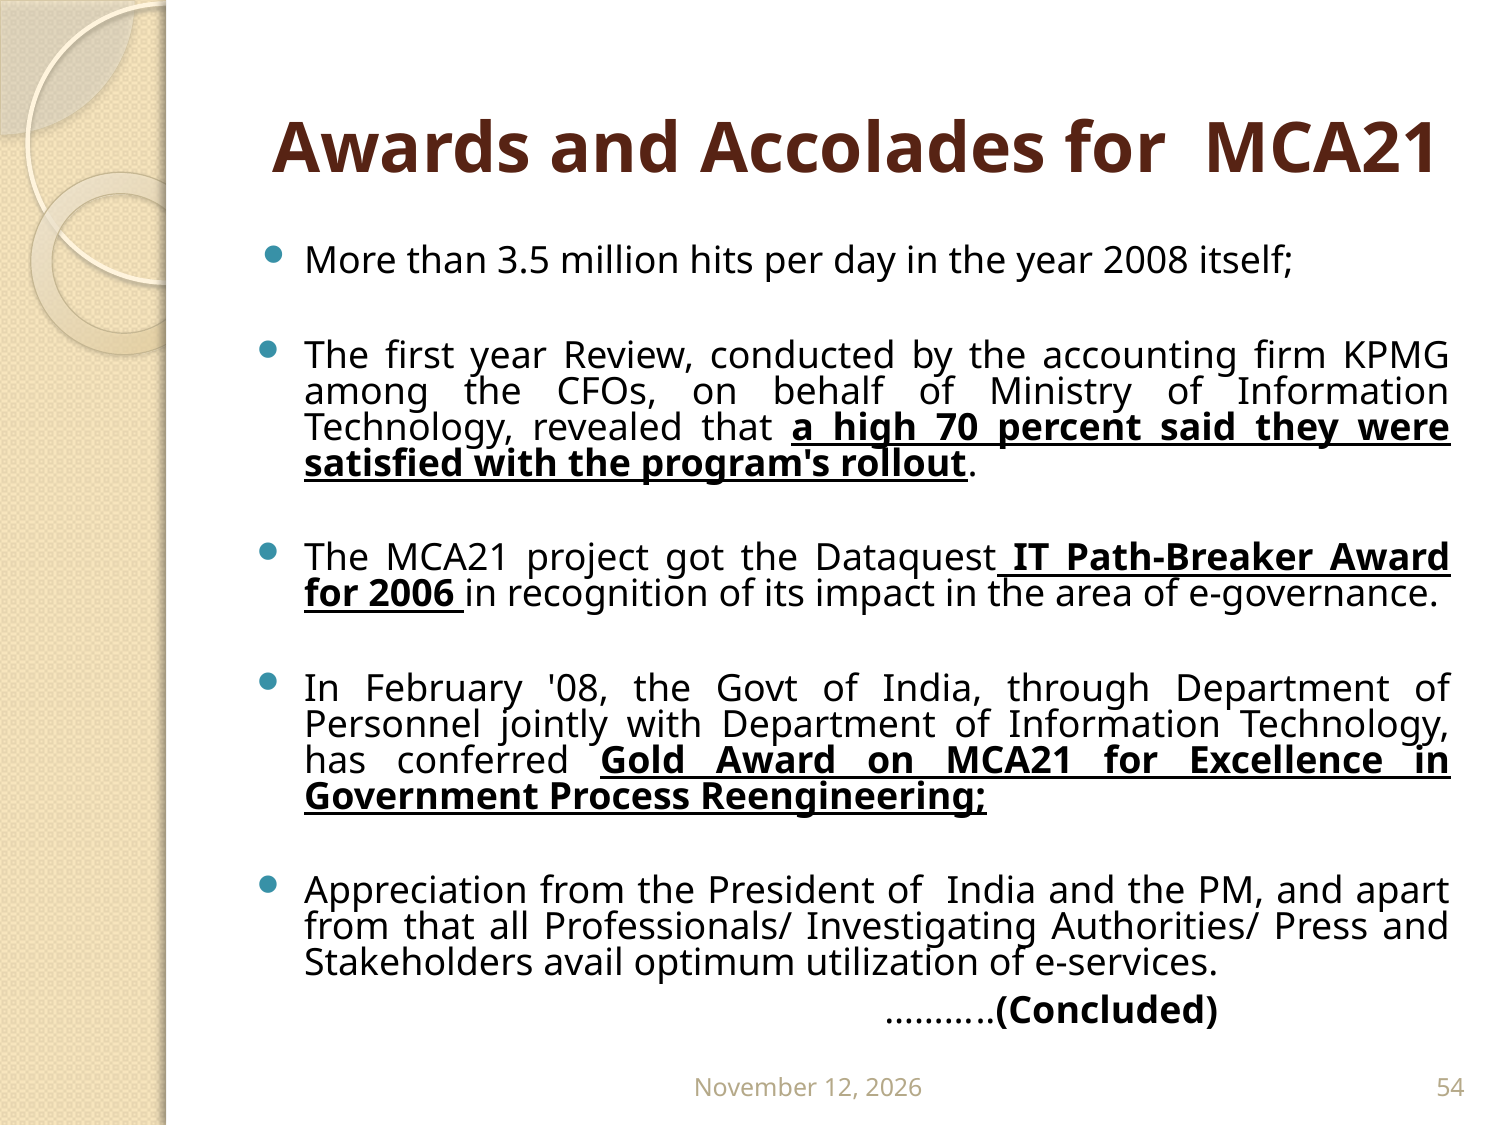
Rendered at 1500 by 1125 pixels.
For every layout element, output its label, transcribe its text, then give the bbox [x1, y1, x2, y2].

title Awards and Accolades for MCA21 [235, 45, 1466, 233]
list More than 3.5 million hits per day in the year 2008 itself; The first year Review, conducted by the accounting firm KPMG among the CFOs, on behalf of Ministry of Information Technology, revealed that a high 70 percent said they were satisfied with the program's rollout. The MCA21 project got the Dataquest IT Path-Breaker Award for 2006 in recognition of its impact in the area of e-governance. In February '08, the Govt of India, through Department of Personnel jointly with Department of Information Technology, has conferred Gold Award on MCA21 for Excellence in Government Process Reengineering; Appreciation from the President of India and the PM, and apart from that all Professionals/ Investigating Authorities/ Press and Stakeholders avail optimum utilization of e-services. ………..(Concluded) [235, 237, 1466, 1063]
slide_number 54 [1413, 1034, 1488, 1113]
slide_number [587, 1034, 938, 1113]
